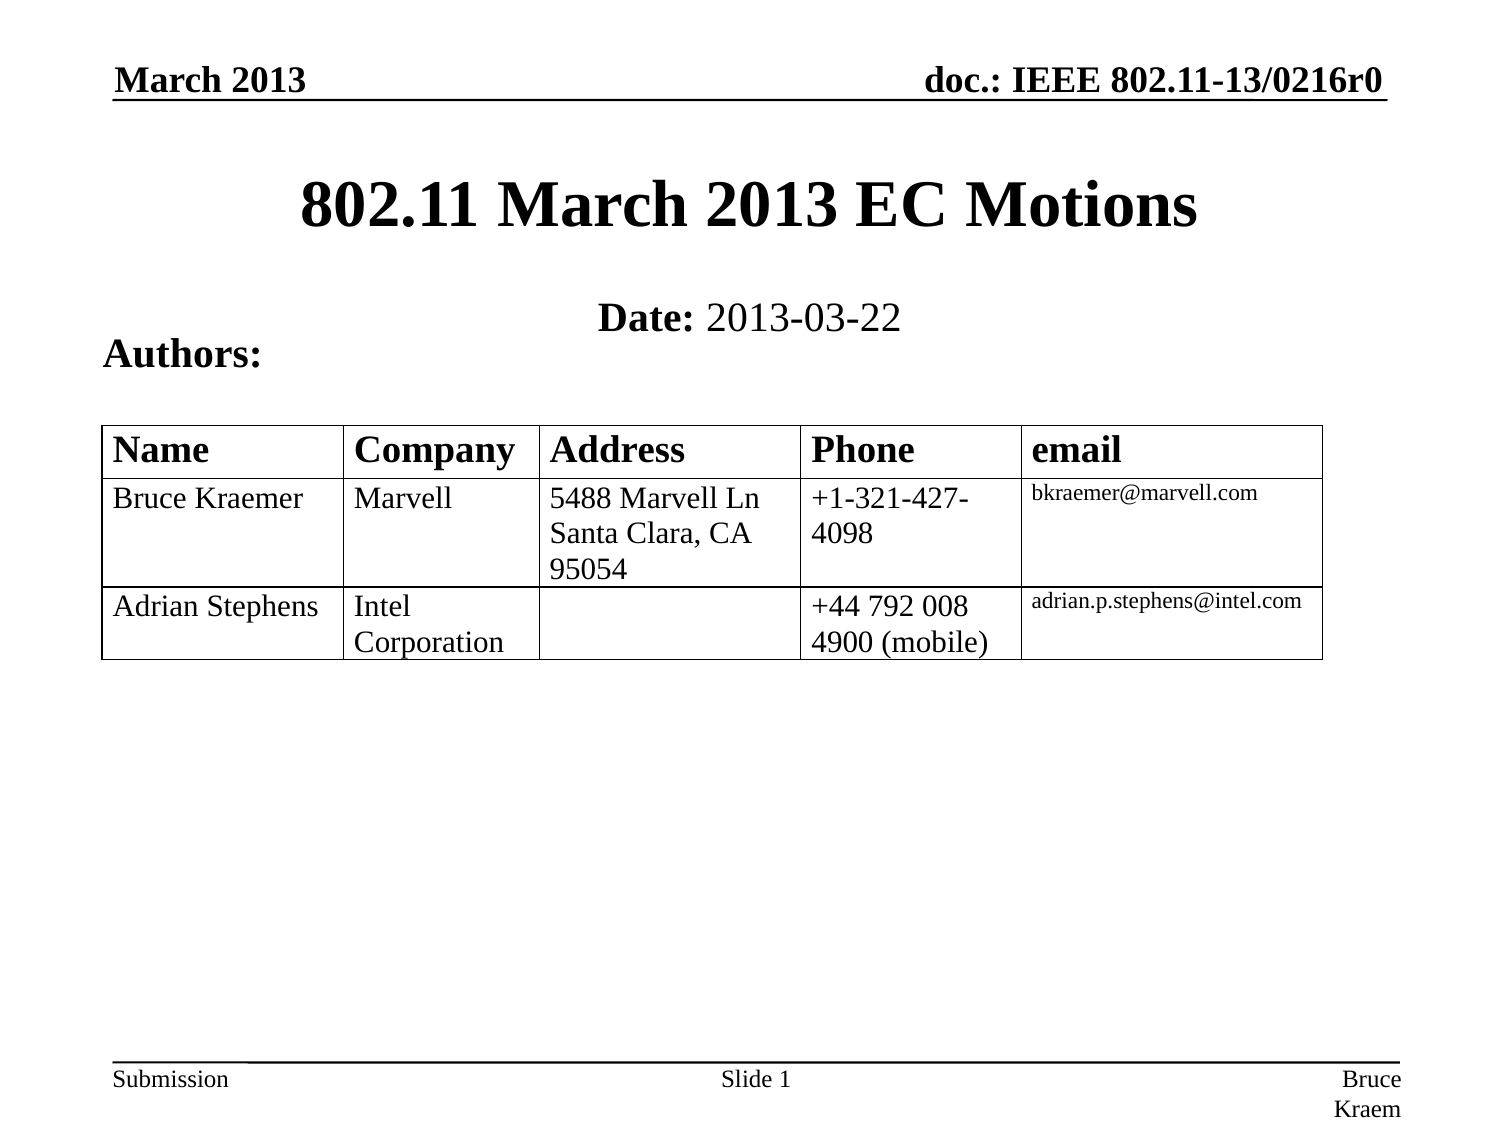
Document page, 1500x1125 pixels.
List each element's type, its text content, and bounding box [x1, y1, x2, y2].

footer Bruce Kraemer, Marvell [1324, 1061, 1402, 1093]
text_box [87, 424, 1355, 851]
slide_number Slide 1 [712, 1061, 800, 1093]
title 802.11 March 2013 EC Motions [112, 112, 1388, 287]
text_box Authors: [87, 318, 325, 381]
list Date: 2013-03-22 [112, 287, 1388, 350]
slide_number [114, 54, 374, 101]
